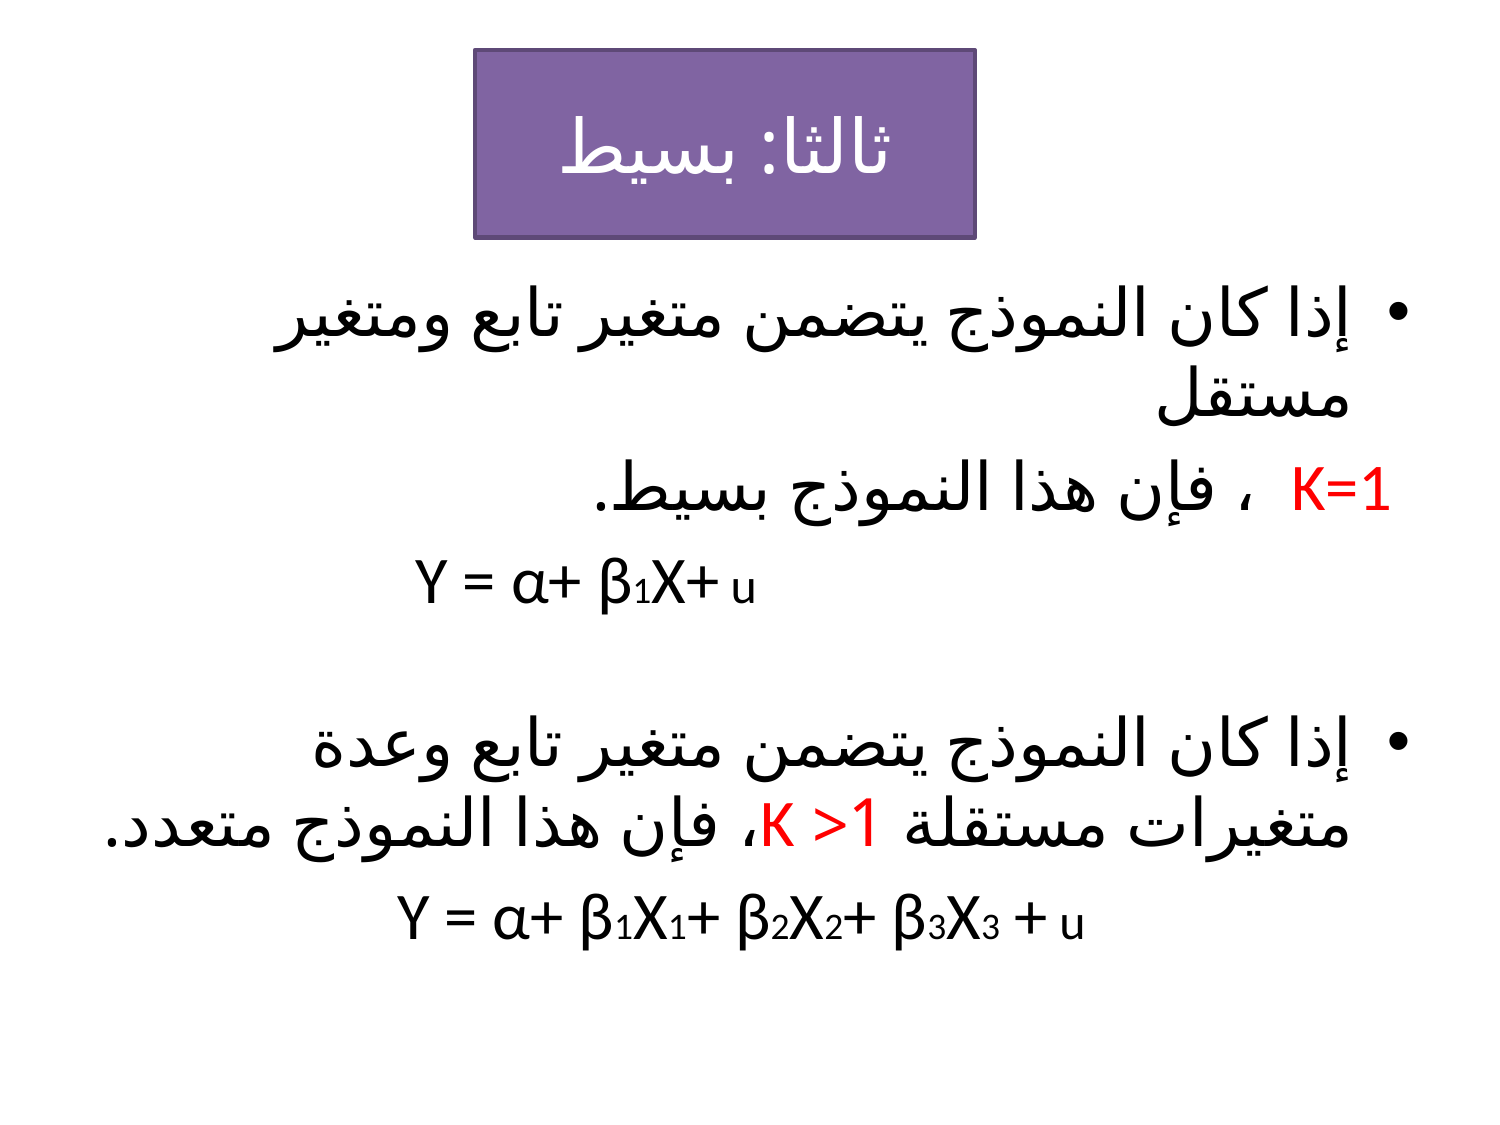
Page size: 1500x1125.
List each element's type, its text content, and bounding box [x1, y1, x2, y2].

list إذا كان النموذج يتضمن متغير تابع ومتغير مستقل K=1 ، فإن هذا النموذج بسيط. Y = α+ β1X+ u إذا كان النموذج يتضمن متغير تابع وعدة متغيرات مستقلة 1< K، فإن هذا النموذج متعدد. Y = α+ β1X1+ β2X2+ β3X3 + u [75, 262, 1425, 1005]
title ثالثا: بسيط [473, 48, 977, 240]
